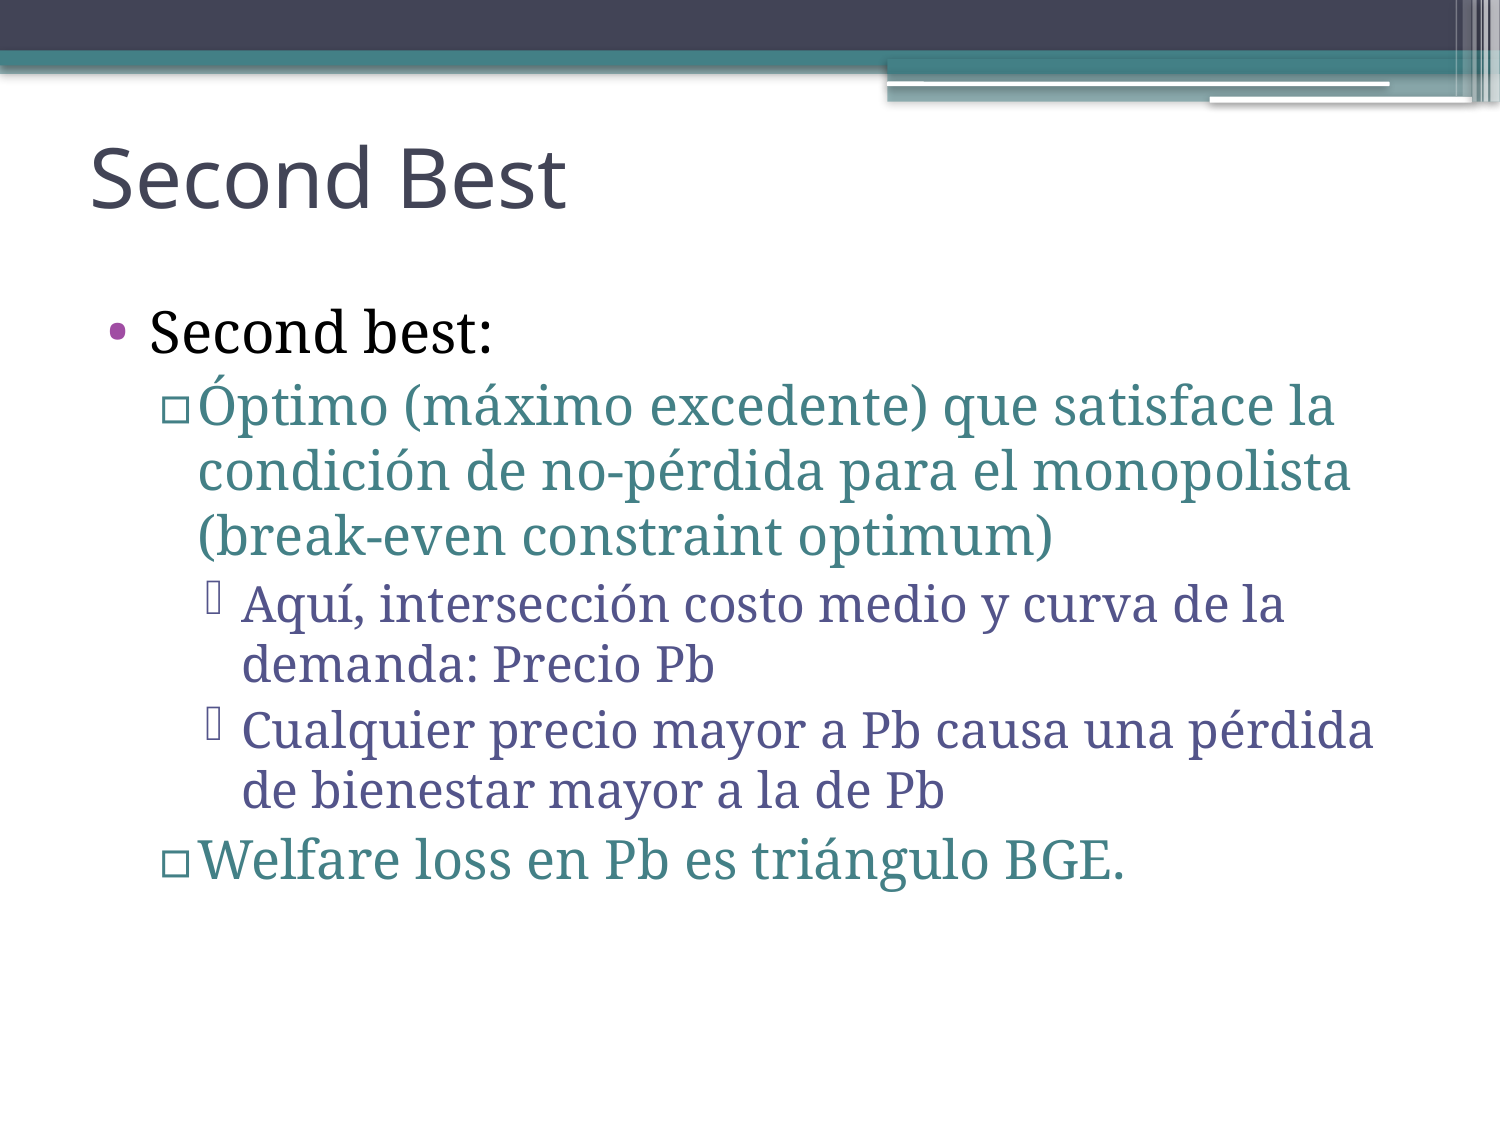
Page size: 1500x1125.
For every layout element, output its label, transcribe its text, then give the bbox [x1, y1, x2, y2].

title Second Best [75, 87, 1425, 263]
list Second best: Óptimo (máximo excedente) que satisface la condición de no-pérdida para el monopolista (break-even constraint optimum) Aquí, intersección costo medio y curva de la demanda: Precio Pb Cualquier precio mayor a Pb causa una pérdida de bienestar mayor a la de Pb Welfare loss en Pb es triángulo BGE. [75, 287, 1425, 1004]
